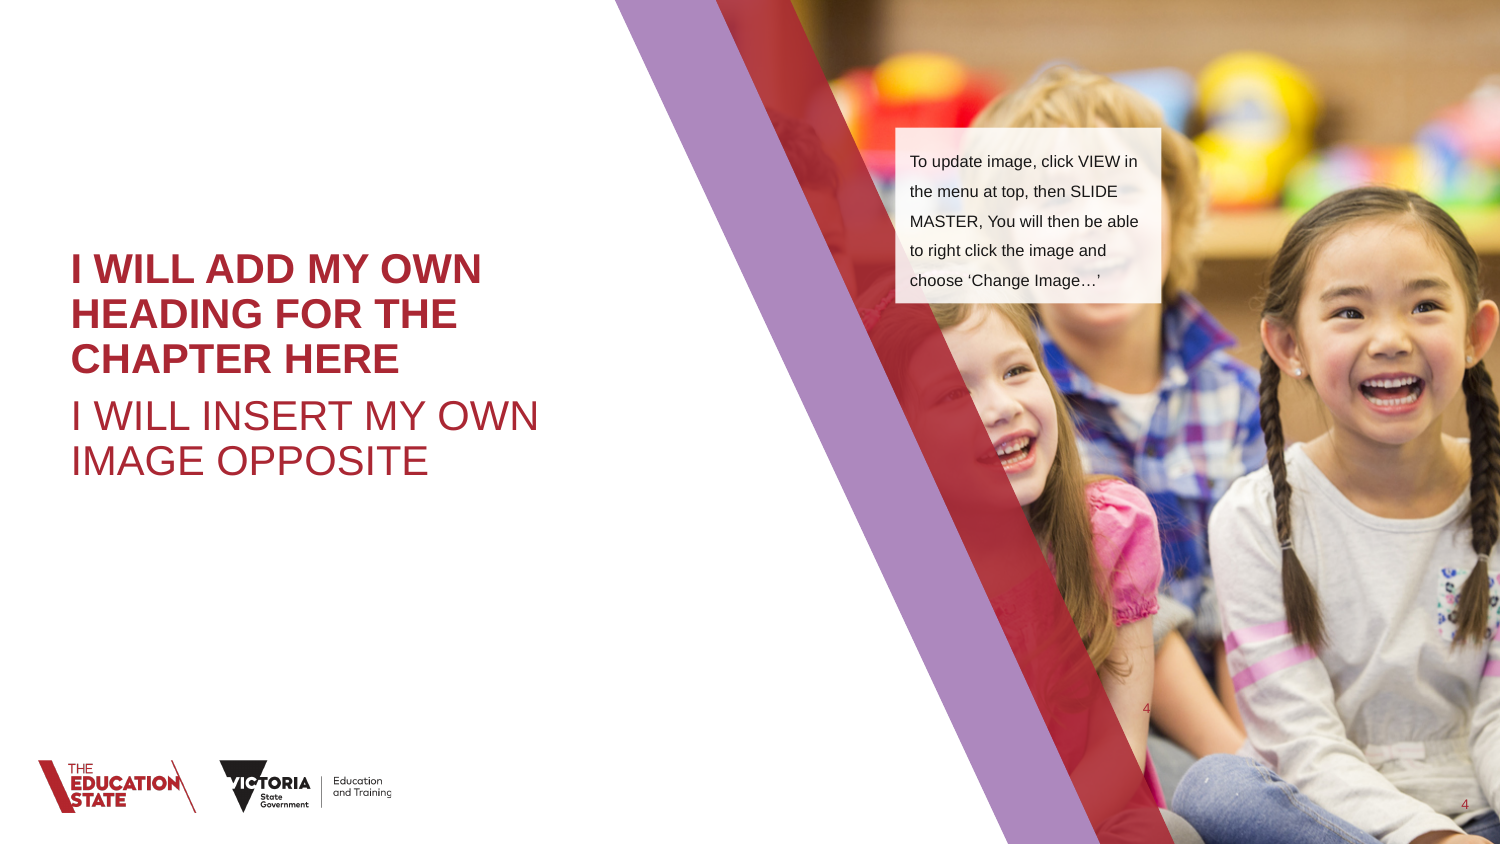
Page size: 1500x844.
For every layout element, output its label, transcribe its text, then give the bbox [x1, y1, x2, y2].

picture [791, 0, 1500, 844]
text_box 4 [947, 694, 1160, 723]
list I WILL ADD MY OWN HEADING FOR THE CHAPTER HERE [55, 244, 639, 387]
list I WILL INSERT MY OWN IMAGE OPPOSITE [55, 387, 639, 573]
text_box To update image, click VIEW in the menu at top, then SLIDE MASTER, You will then be able to right click the image and choose ‘Change Image…’ [894, 127, 1162, 305]
